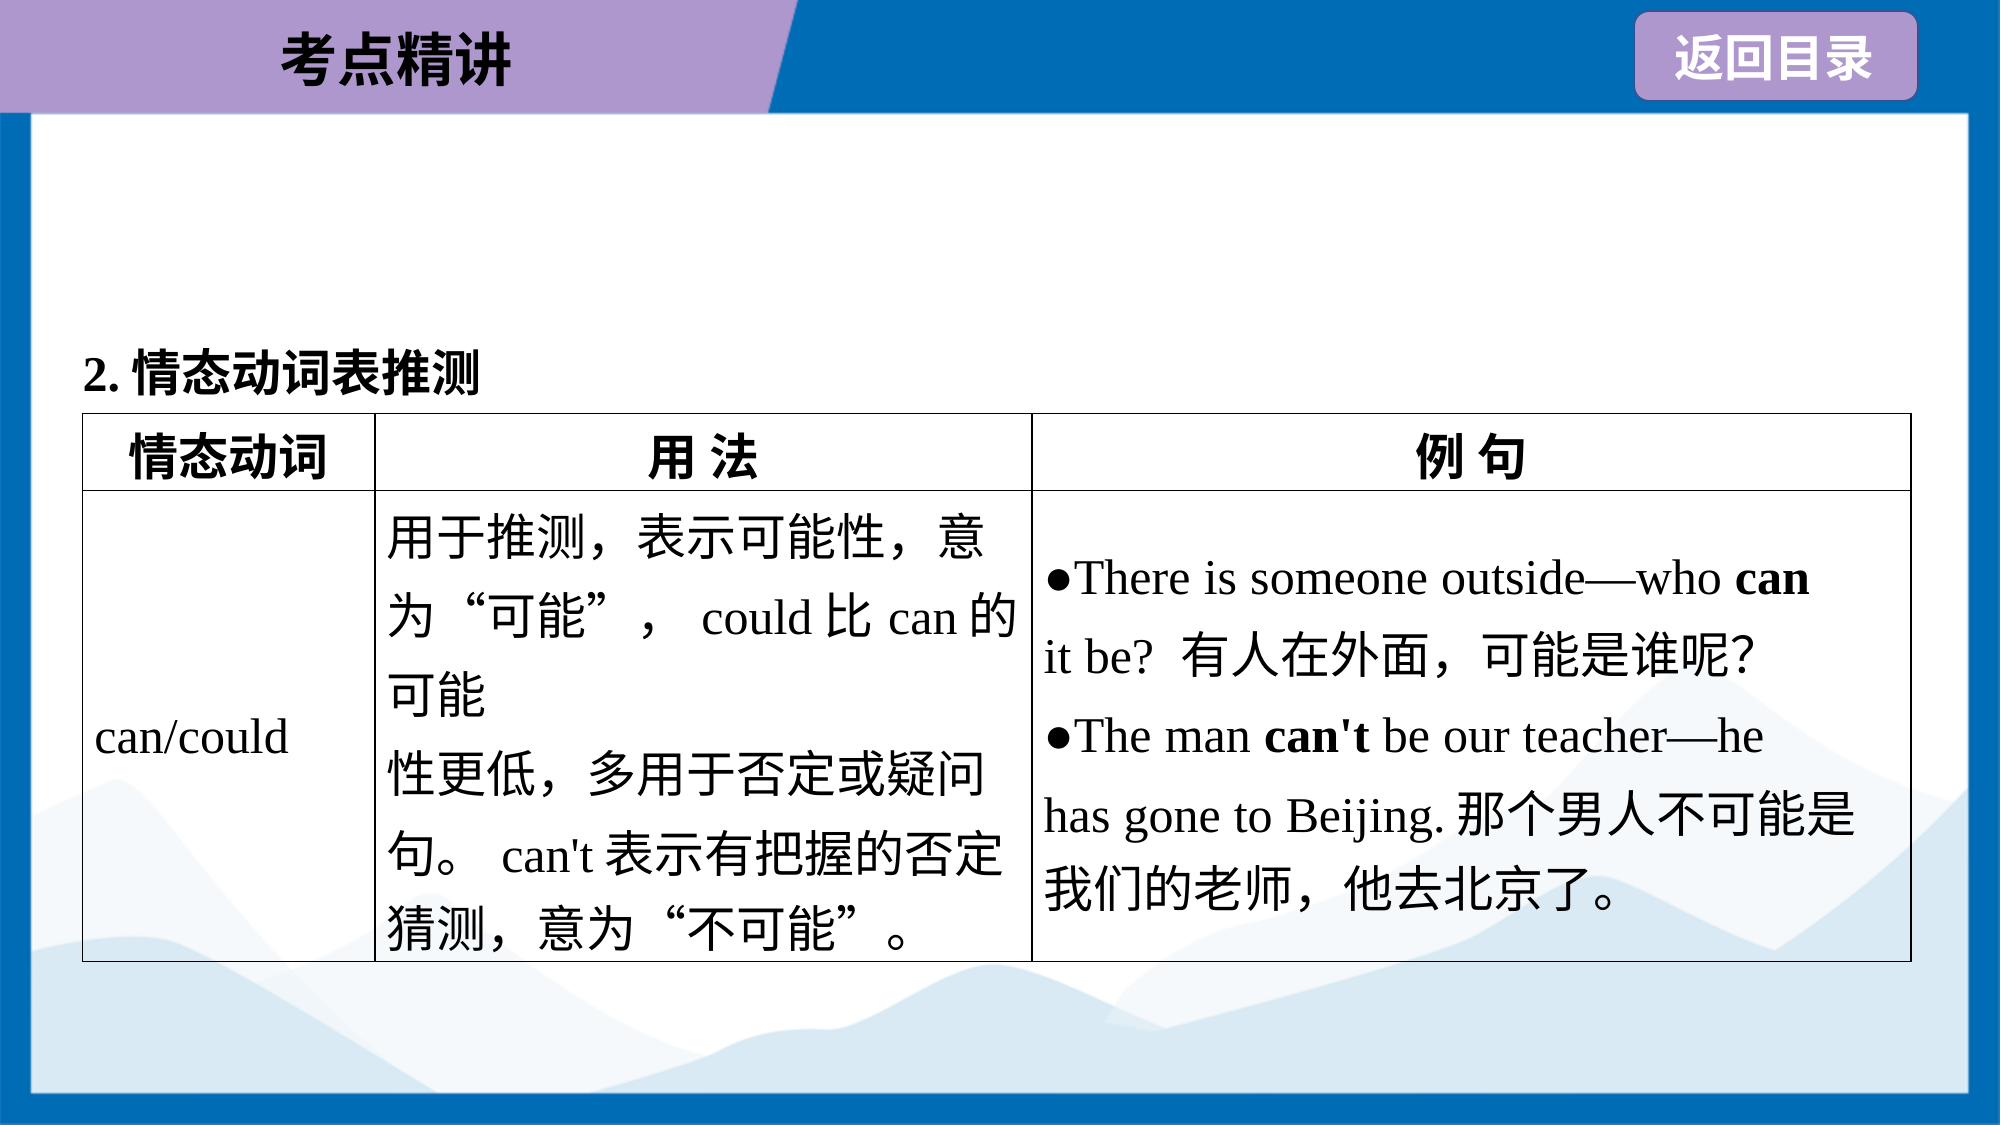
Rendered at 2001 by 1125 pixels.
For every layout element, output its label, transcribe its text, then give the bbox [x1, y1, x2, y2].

text_box 2.情态动词表推测 [82, 313, 1917, 392]
table_header 情态动词 [83, 414, 374, 490]
table_cell ●There is someone outside—who can it be? 有人在外面，可能是谁呢？ ●The man can't be our teacher—he has gone to Beijing.那个男人不可能是 我们的老师，他去北京了。 [1033, 491, 1910, 961]
table_cell can/could [83, 491, 374, 961]
table_cell 用于推测，表示可能性，意 为“可能”，could比can的可能 性更低，多用于否定或疑问 句。can't表示有把握的否定 猜测，意为“不可能”。 [376, 491, 1031, 961]
picture [0, 0, 2000, 1125]
table_header 用 法 [376, 414, 1031, 490]
table_header 例 句 [1033, 414, 1910, 490]
